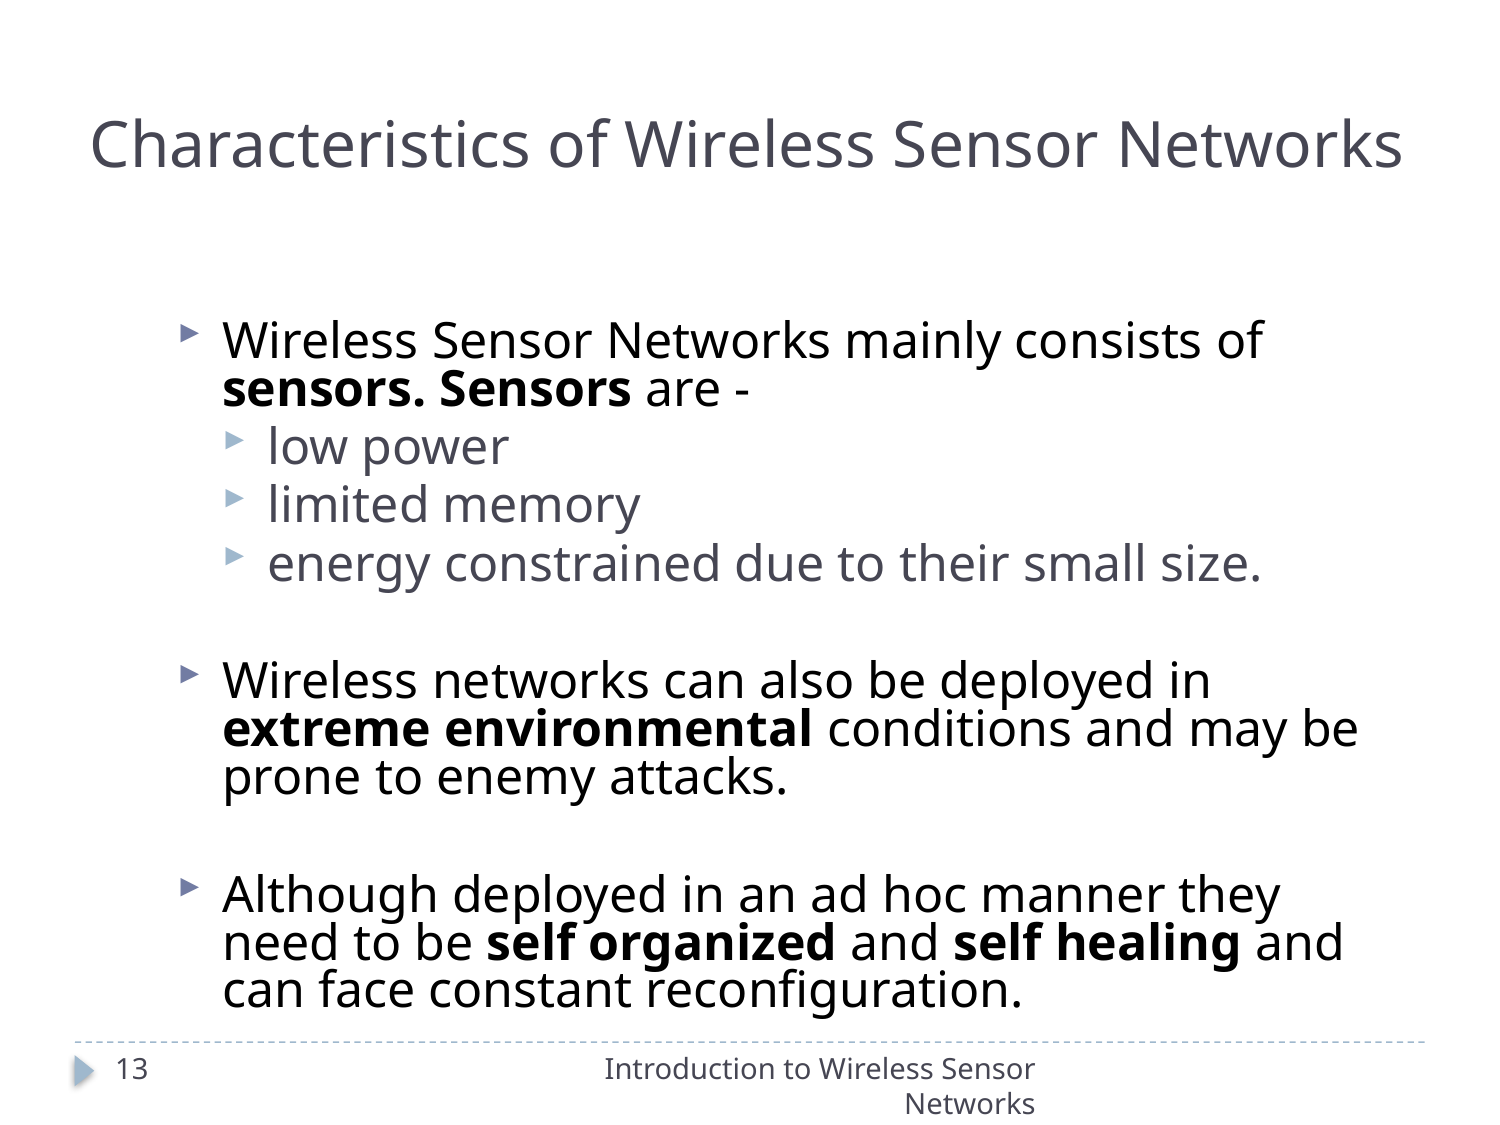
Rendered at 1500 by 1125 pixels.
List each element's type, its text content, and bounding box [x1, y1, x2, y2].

slide_number 13 [100, 1042, 426, 1103]
list Wireless Sensor Networks mainly consists of sensors. Sensors are - low power limited memory energy constrained due to their small size. Wireless networks can also be deployed in extreme environmental conditions and may be prone to enemy attacks. Although deployed in an ad hoc manner they need to be self organized and self healing and can face constant reconfiguration. [162, 312, 1400, 1050]
title Characteristics of Wireless Sensor Networks [75, 24, 1425, 188]
footer Introduction to Wireless Sensor Networks [475, 1042, 1051, 1103]
